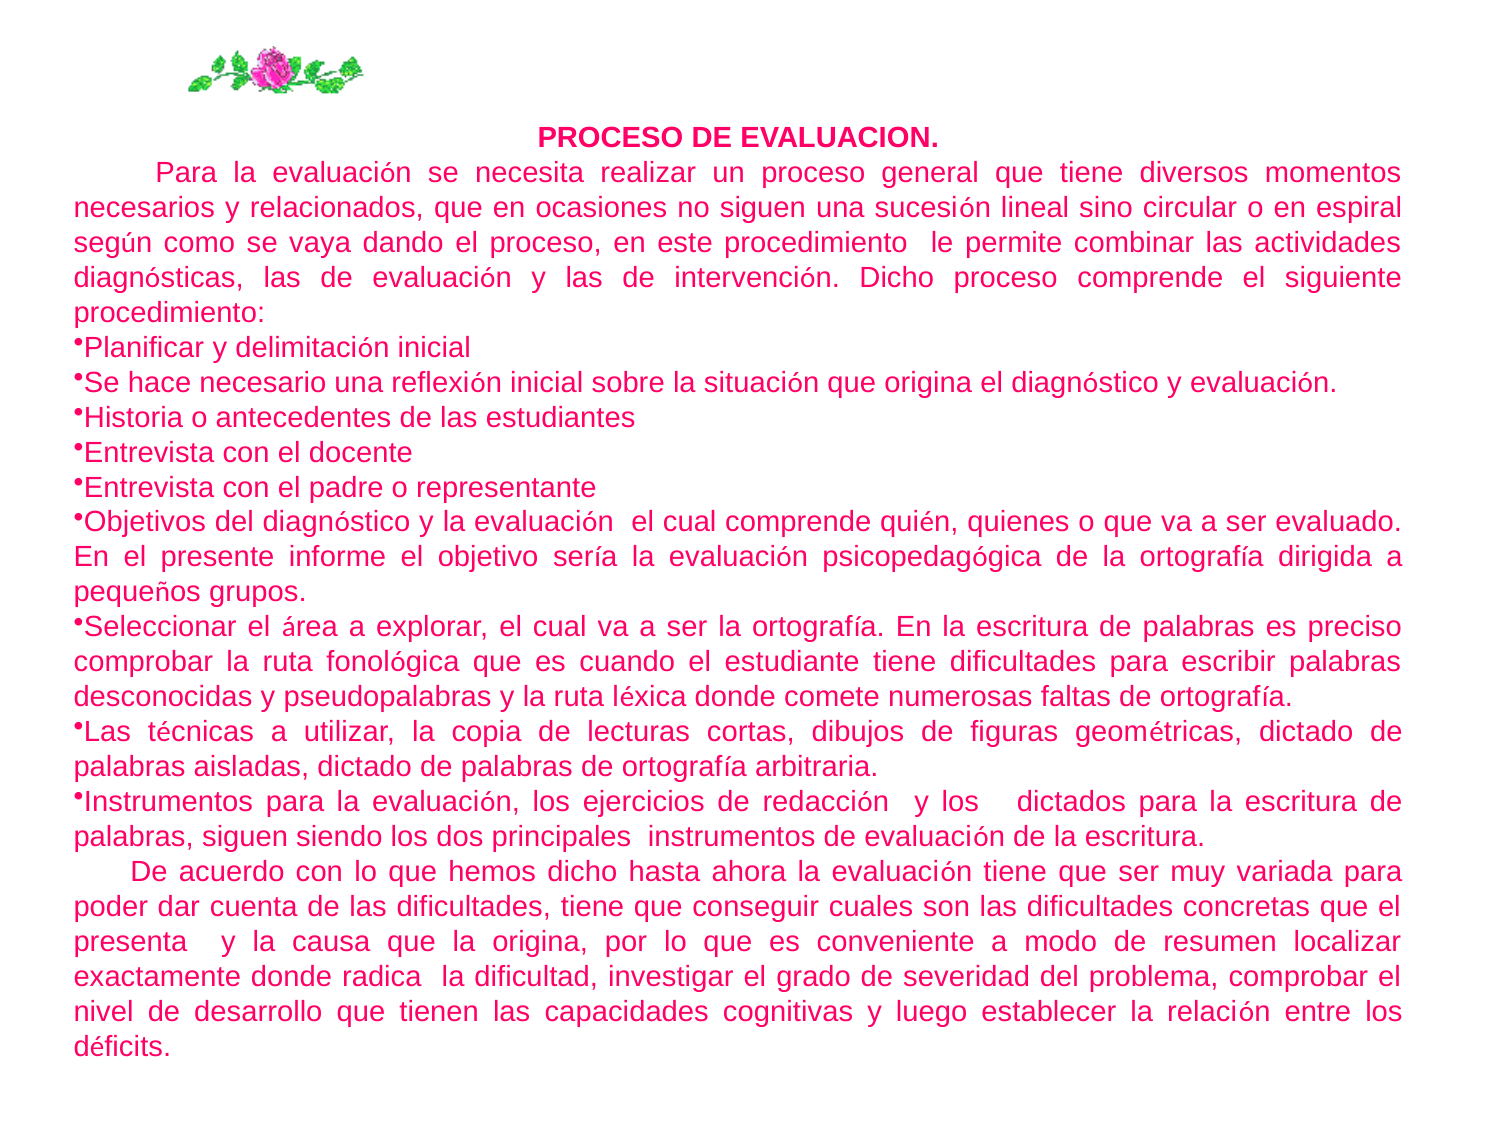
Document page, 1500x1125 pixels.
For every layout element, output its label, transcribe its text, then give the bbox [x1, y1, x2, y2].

picture [187, 46, 1035, 112]
text_box PROCESO DE EVALUACION. Para la evaluación se necesita realizar un proceso general que tiene diversos momentos necesarios y relacionados, que en ocasiones no siguen una sucesión lineal sino circular o en espiral según como se vaya dando el proceso, en este procedimiento le permite combinar las actividades diagnósticas, las de evaluación y las de intervención. Dicho proceso comprende el siguiente procedimiento: Planificar y delimitación inicial Se hace necesario una reflexión inicial sobre la situación que origina el diagnóstico y evaluación. Historia o antecedentes de las estudiantes Entrevista con el docente Entrevista con el padre o representante Objetivos del diagnóstico y la evaluación el cual comprende quién, quienes o que va a ser evaluado. En el presente informe el objetivo sería la evaluación psicopedagógica de la ortografía dirigida a pequeños grupos. Seleccionar el área a explorar, el cual va a ser la ortografía. En la escritura de palabras es preciso comprobar la ruta fonológica que es cuando el estudiante tiene dificultades para escribir palabras desconocidas y pseudopalabras y la ruta léxica donde comete numerosas faltas de ortografía. Las técnicas a utilizar, la copia de lecturas cortas, dibujos de figuras geométricas, dictado de palabras aisladas, dictado de palabras de ortografía arbitraria. Instrumentos para la evaluación, los ejercicios de redacción y los dictados para la escritura de palabras, siguen siendo los dos principales instrumentos de evaluación de la escritura. De acuerdo con lo que hemos dicho hasta ahora la evaluación tiene que ser muy variada para poder dar cuenta de las dificultades, tiene que conseguir cuales son las dificultades concretas que el presenta y la causa que la origina, por lo que es conveniente a modo de resumen localizar exactamente donde radica la dificultad, investigar el grado de severidad del problema, comprobar el nivel de desarrollo que tienen las capacidades cognitivas y luego establecer la relación entre los déficits. [58, 110, 1418, 1070]
